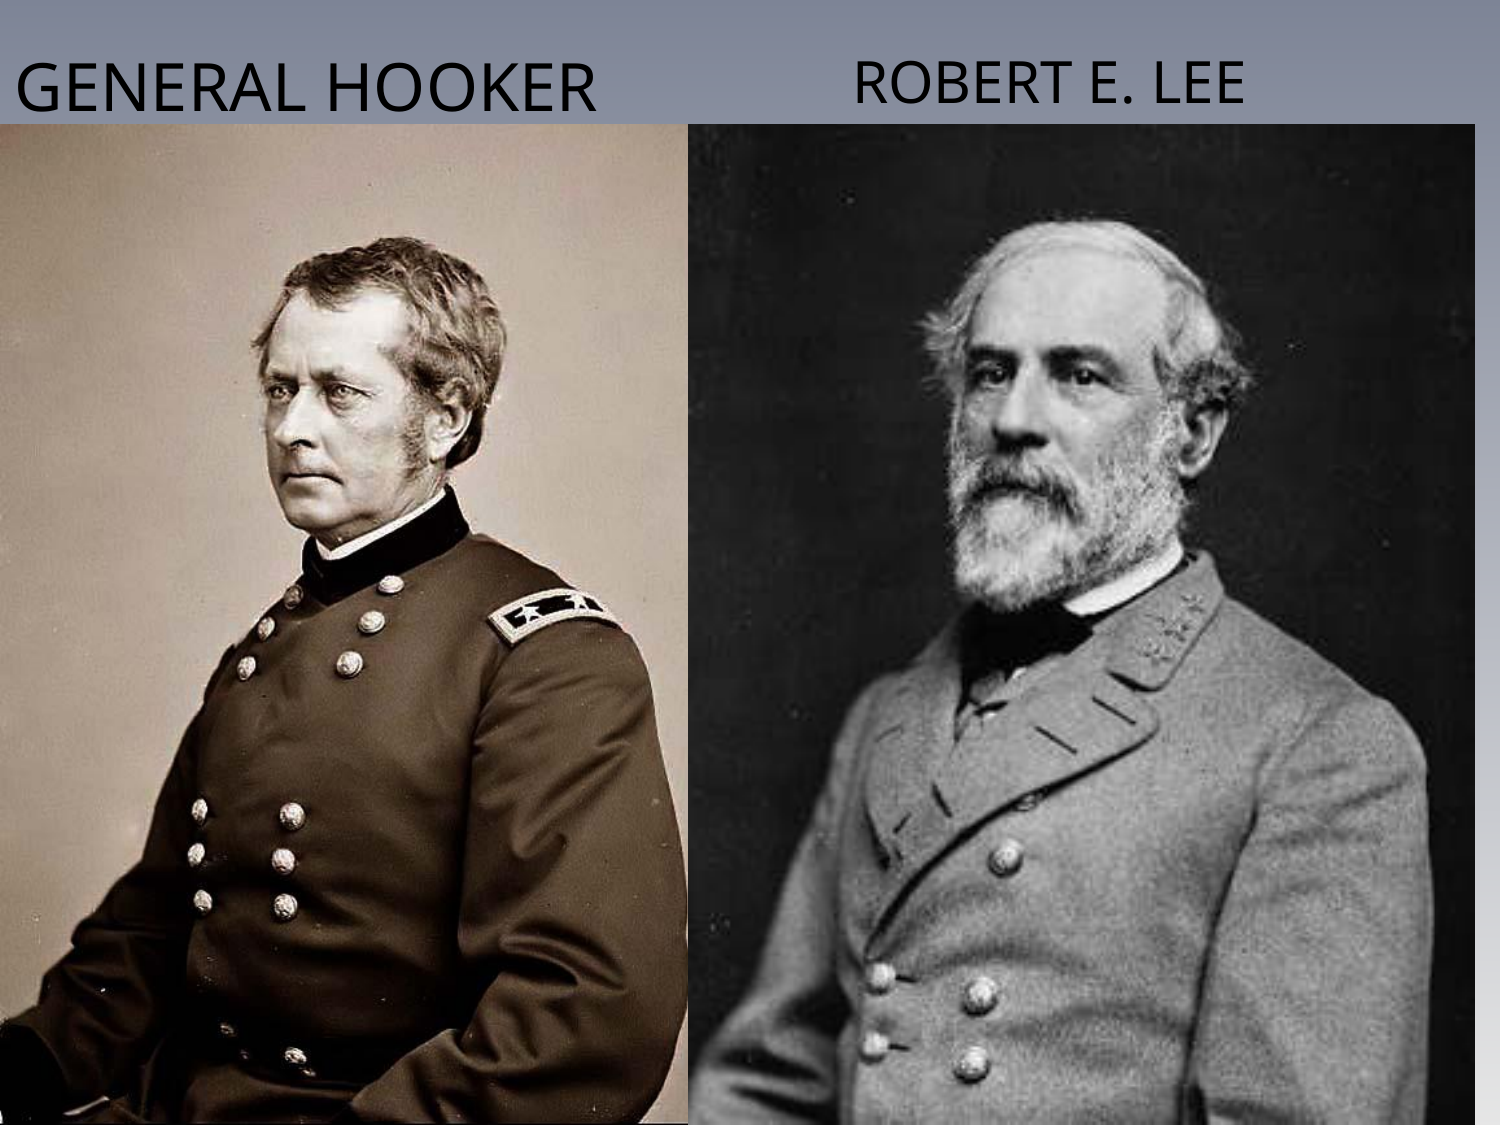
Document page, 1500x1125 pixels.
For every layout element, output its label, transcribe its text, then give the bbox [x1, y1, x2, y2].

picture [0, 124, 1476, 1125]
text_box ROBERT E. LEE [837, 37, 1388, 123]
text_box GENERAL HOOKER [0, 37, 738, 123]
